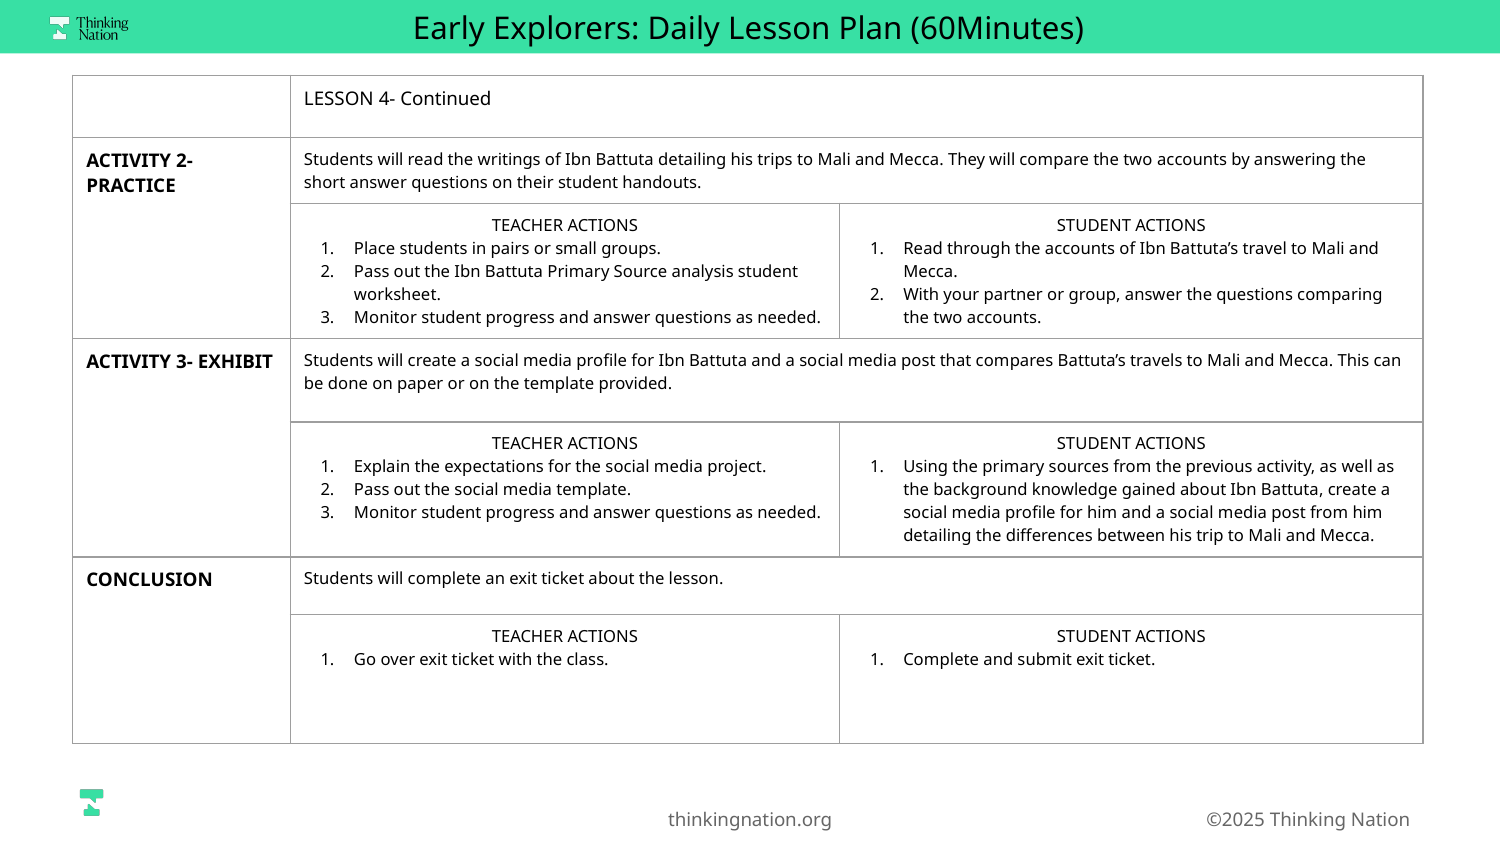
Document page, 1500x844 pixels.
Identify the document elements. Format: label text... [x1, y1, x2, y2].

table_cell TEACHER ACTIONS Explain the expectations for the social media project. Pass out the social media template. Monitor student progress and answer questions as needed. [291, 423, 839, 556]
table_cell TEACHER ACTIONS Go over exit ticket with the class. [291, 615, 839, 743]
picture [73, 783, 110, 821]
table_cell Students will create a social media profile for Ibn Battuta and a social media post that compares Battuta’s travels to Mali and Mecca. This can be done on paper or on the template provided. [291, 339, 1422, 421]
text_box thinkingnation.org [572, 794, 928, 821]
table_cell STUDENT ACTIONS Read through the accounts of Ibn Battuta’s travel to Mali and Mecca. With your partner or group, answer the questions comparing the two accounts. [840, 204, 1422, 338]
table_cell ACTIVITY 2- PRACTICE [73, 138, 290, 338]
table_cell ACTIVITY 3- EXHIBIT [73, 339, 290, 556]
table_header [73, 76, 290, 137]
table_cell Students will read the writings of Ibn Battuta detailing his trips to Mali and Mecca. They will compare the two accounts by answering the short answer questions on their student handouts. [291, 138, 1422, 203]
table_cell CONCLUSION [73, 558, 290, 743]
table_cell Students will complete an exit ticket about the lesson. [291, 558, 1422, 614]
text_box ©2025 Thinking Nation [1067, 794, 1423, 821]
picture [41, 9, 131, 47]
table_cell TEACHER ACTIONS Place students in pairs or small groups. Pass out the Ibn Battuta Primary Source analysis student worksheet. Monitor student progress and answer questions as needed. [291, 204, 839, 338]
table_cell STUDENT ACTIONS Complete and submit exit ticket. [840, 615, 1422, 743]
table_header LESSON 4- Continued [291, 76, 1422, 137]
table_cell STUDENT ACTIONS Using the primary sources from the previous activity, as well as the background knowledge gained about Ibn Battuta, create a social media profile for him and a social media post from him detailing the differences between his trip to Mali and Mecca. [840, 423, 1422, 556]
text_box Early Explorers: Daily Lesson Plan (60Minutes) [0, 0, 1500, 54]
